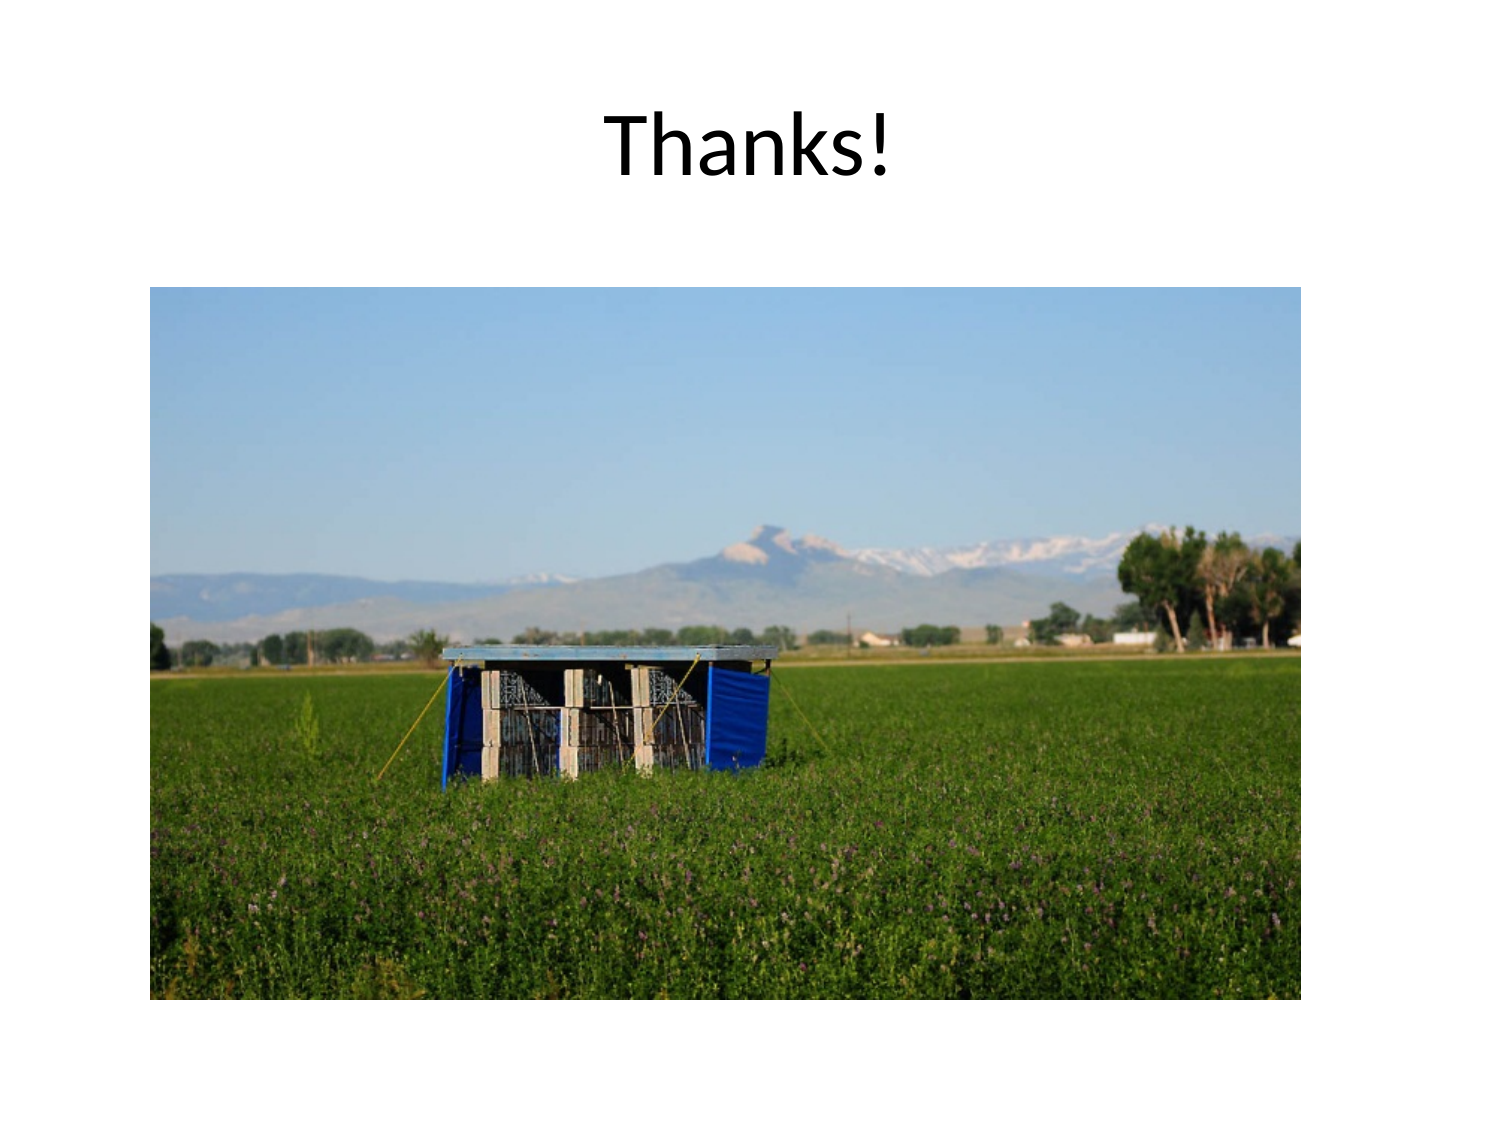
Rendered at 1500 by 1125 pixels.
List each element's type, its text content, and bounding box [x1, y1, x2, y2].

picture [149, 287, 1302, 1001]
title Thanks! [75, 45, 1425, 233]
